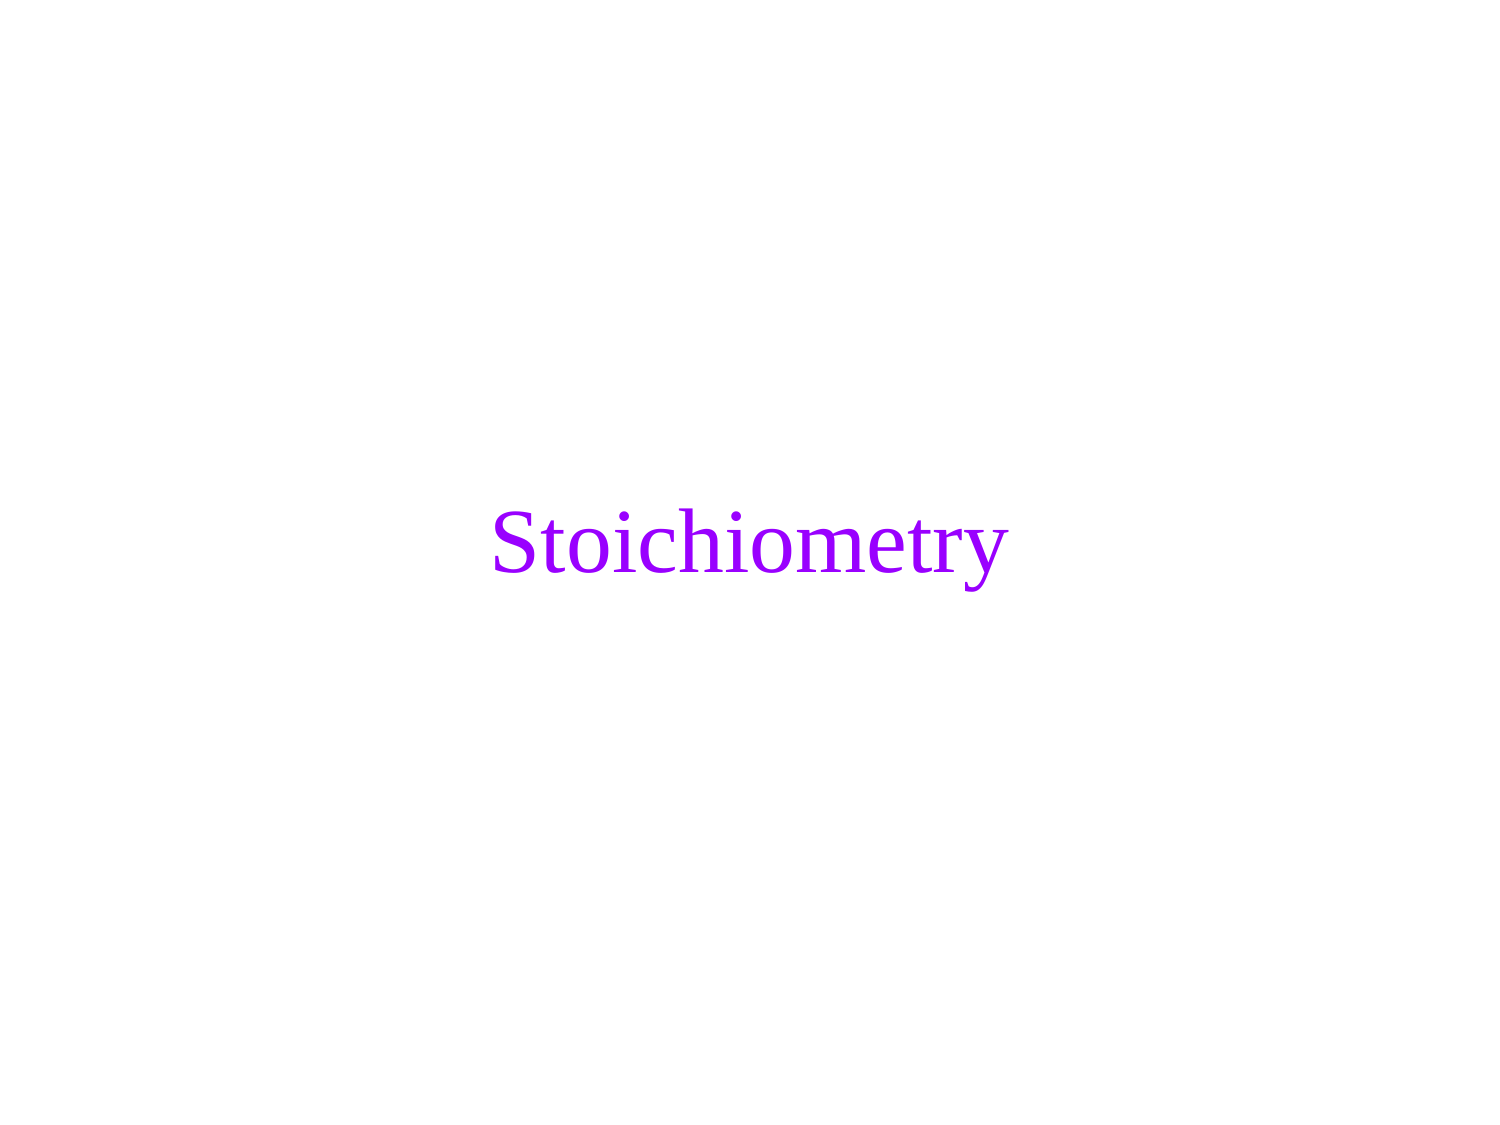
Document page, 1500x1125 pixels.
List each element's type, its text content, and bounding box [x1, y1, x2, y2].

text_box Stoichiometry [112, 442, 1388, 630]
